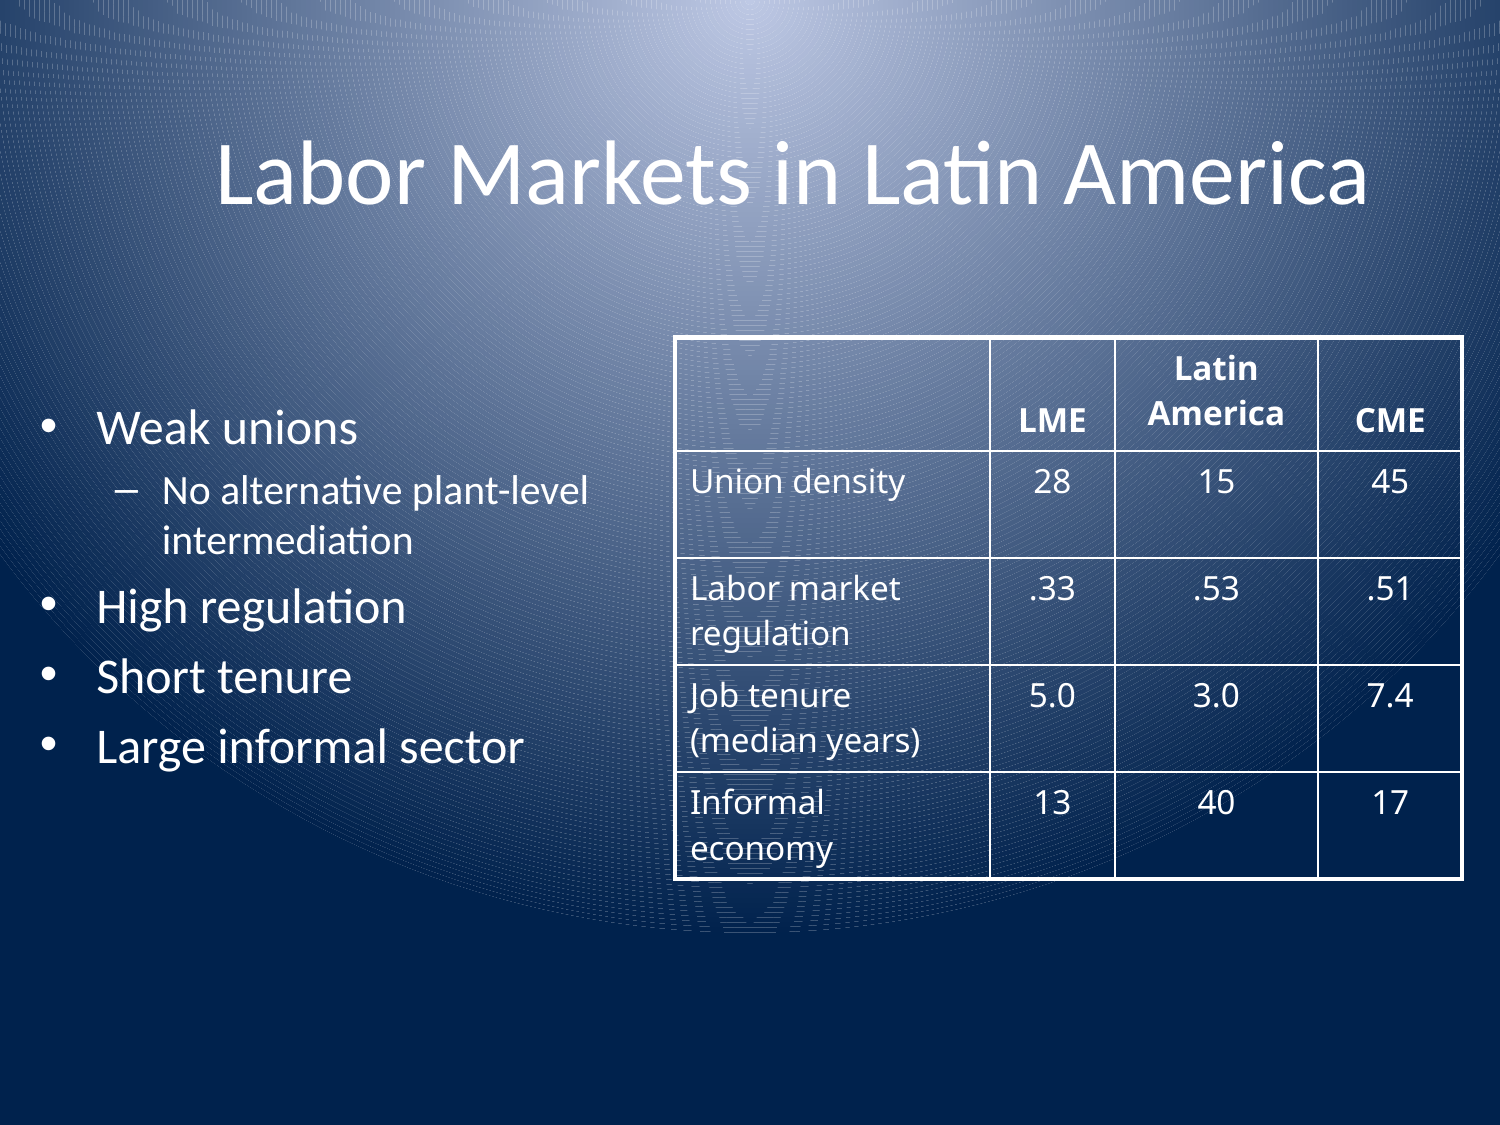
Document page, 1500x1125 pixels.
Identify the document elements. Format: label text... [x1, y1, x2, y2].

table_cell Union density [677, 452, 989, 557]
table_header CME [1319, 340, 1460, 450]
table_cell .51 [1319, 559, 1460, 664]
table_cell Job tenure (median years) [677, 666, 989, 771]
table_cell 7.4 [1319, 666, 1460, 771]
table_cell Informal economy [677, 773, 989, 877]
table_cell 40 [1116, 773, 1317, 877]
table_cell 15 [1116, 452, 1317, 557]
table_cell Labor market regulation [677, 559, 989, 664]
title Labor Markets in Latin America [174, 49, 1413, 286]
table_cell .33 [991, 559, 1114, 664]
table_cell .53 [1116, 559, 1317, 664]
table_header Latin America [1116, 340, 1317, 450]
table_cell 13 [991, 773, 1114, 877]
table_cell 5.0 [991, 666, 1114, 771]
table_cell 17 [1319, 773, 1460, 877]
table_header [677, 340, 989, 450]
table_header LME [991, 340, 1114, 450]
table_cell 45 [1319, 452, 1460, 557]
table_cell 28 [991, 452, 1114, 557]
list Weak unions No alternative plant-level intermediation High regulation Short tenure Large informal sector [24, 387, 651, 863]
table_cell 3.0 [1116, 666, 1317, 771]
